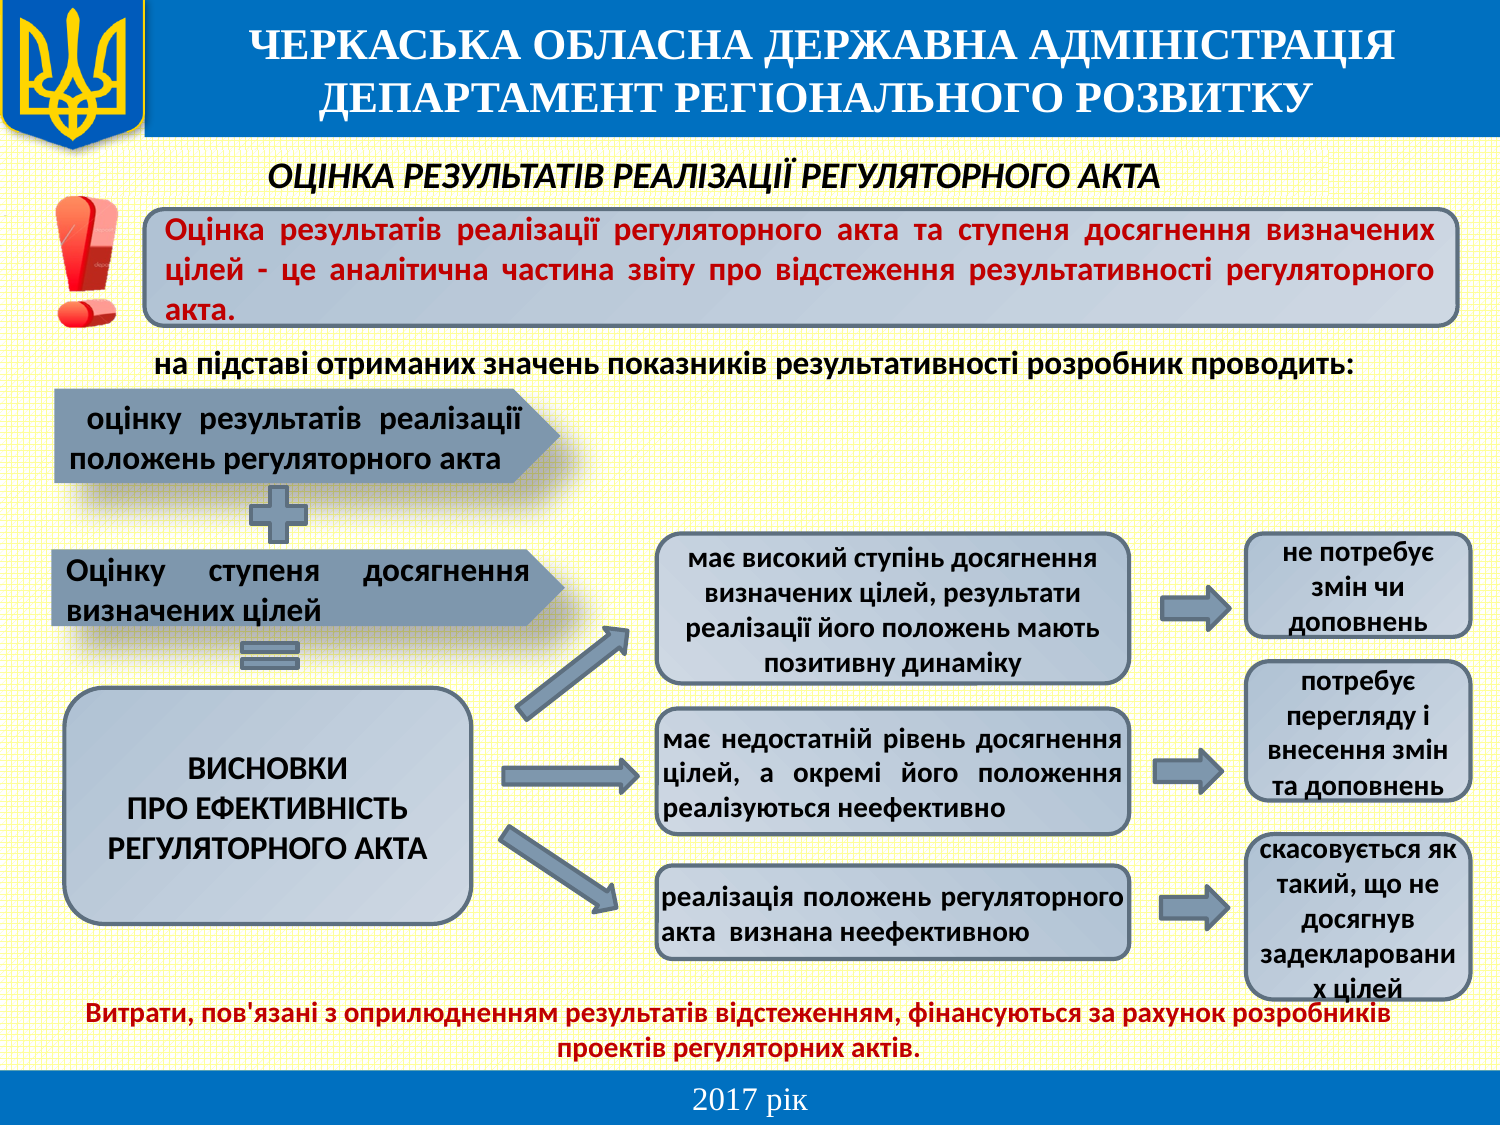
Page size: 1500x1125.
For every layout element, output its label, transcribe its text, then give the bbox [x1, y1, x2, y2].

picture [0, 0, 145, 151]
text_box на підставі отриманих значень показників результативності розробник проводить: [59, 333, 1451, 389]
text_box [1158, 884, 1231, 932]
text_box не потребує змін чи доповнень [1243, 531, 1473, 640]
text_box [240, 657, 300, 670]
text_box [501, 757, 640, 795]
text_box [240, 641, 300, 654]
text_box оцінку результатів реалізації положень регуляторного акта [52, 386, 563, 486]
text_box потребує перегляду і внесення змін та доповнень [1243, 659, 1473, 803]
text_box Оцінку ступеня досягнення визначених цілей [49, 547, 567, 629]
list 2017 рік [0, 1070, 1500, 1125]
text_box має високий ступінь досягнення визначених цілей, результати реалізації його положень мають позитивну динаміку [654, 531, 1132, 686]
text_box ВИСНОВКИ ПРО ЕФЕКТИВНІСТЬ РЕГУЛЯТОРНОГО АКТА [62, 685, 474, 927]
text_box Витрати, пов'язані з оприлюдненням результатів відстеженням, фінансуються за рахунок розробників проектів регуляторних актів. [24, 986, 1455, 1072]
text_box [497, 824, 619, 915]
text_box скасовується як такий, що не досягнув задекларованих цілей [1243, 831, 1473, 1002]
text_box має недостатній рівень досягнення цілей, а окремі його положення реалізуються неефективно [654, 706, 1132, 837]
text_box ОЦІНКА РЕЗУЛЬТАТІВ РЕАЛІЗАЦІЇ РЕГУЛЯТОРНОГО АКТА [100, 150, 1329, 197]
text_box [514, 625, 630, 723]
text_box [1152, 747, 1225, 795]
text_box [249, 485, 308, 544]
text_box Оцінка результатів реалізації регуляторного акта та ступеня досягнення визначених цілей - це аналітична частина звіту про відстеження результативності регуляторного акта. [150, 207, 1460, 328]
title ЧЕРКАСЬКА ОБЛАСНА ДЕРЖАВНА АДМІНІСТРАЦІЯ ДЕПАРТАМЕНТ РЕГІОНАЛЬНОГО РОЗВИТКУ [151, 0, 1500, 138]
picture [0, 175, 145, 354]
text_box [1160, 584, 1232, 632]
text_box реалізація положень регуляторного акта визнана неефективною [654, 863, 1132, 962]
